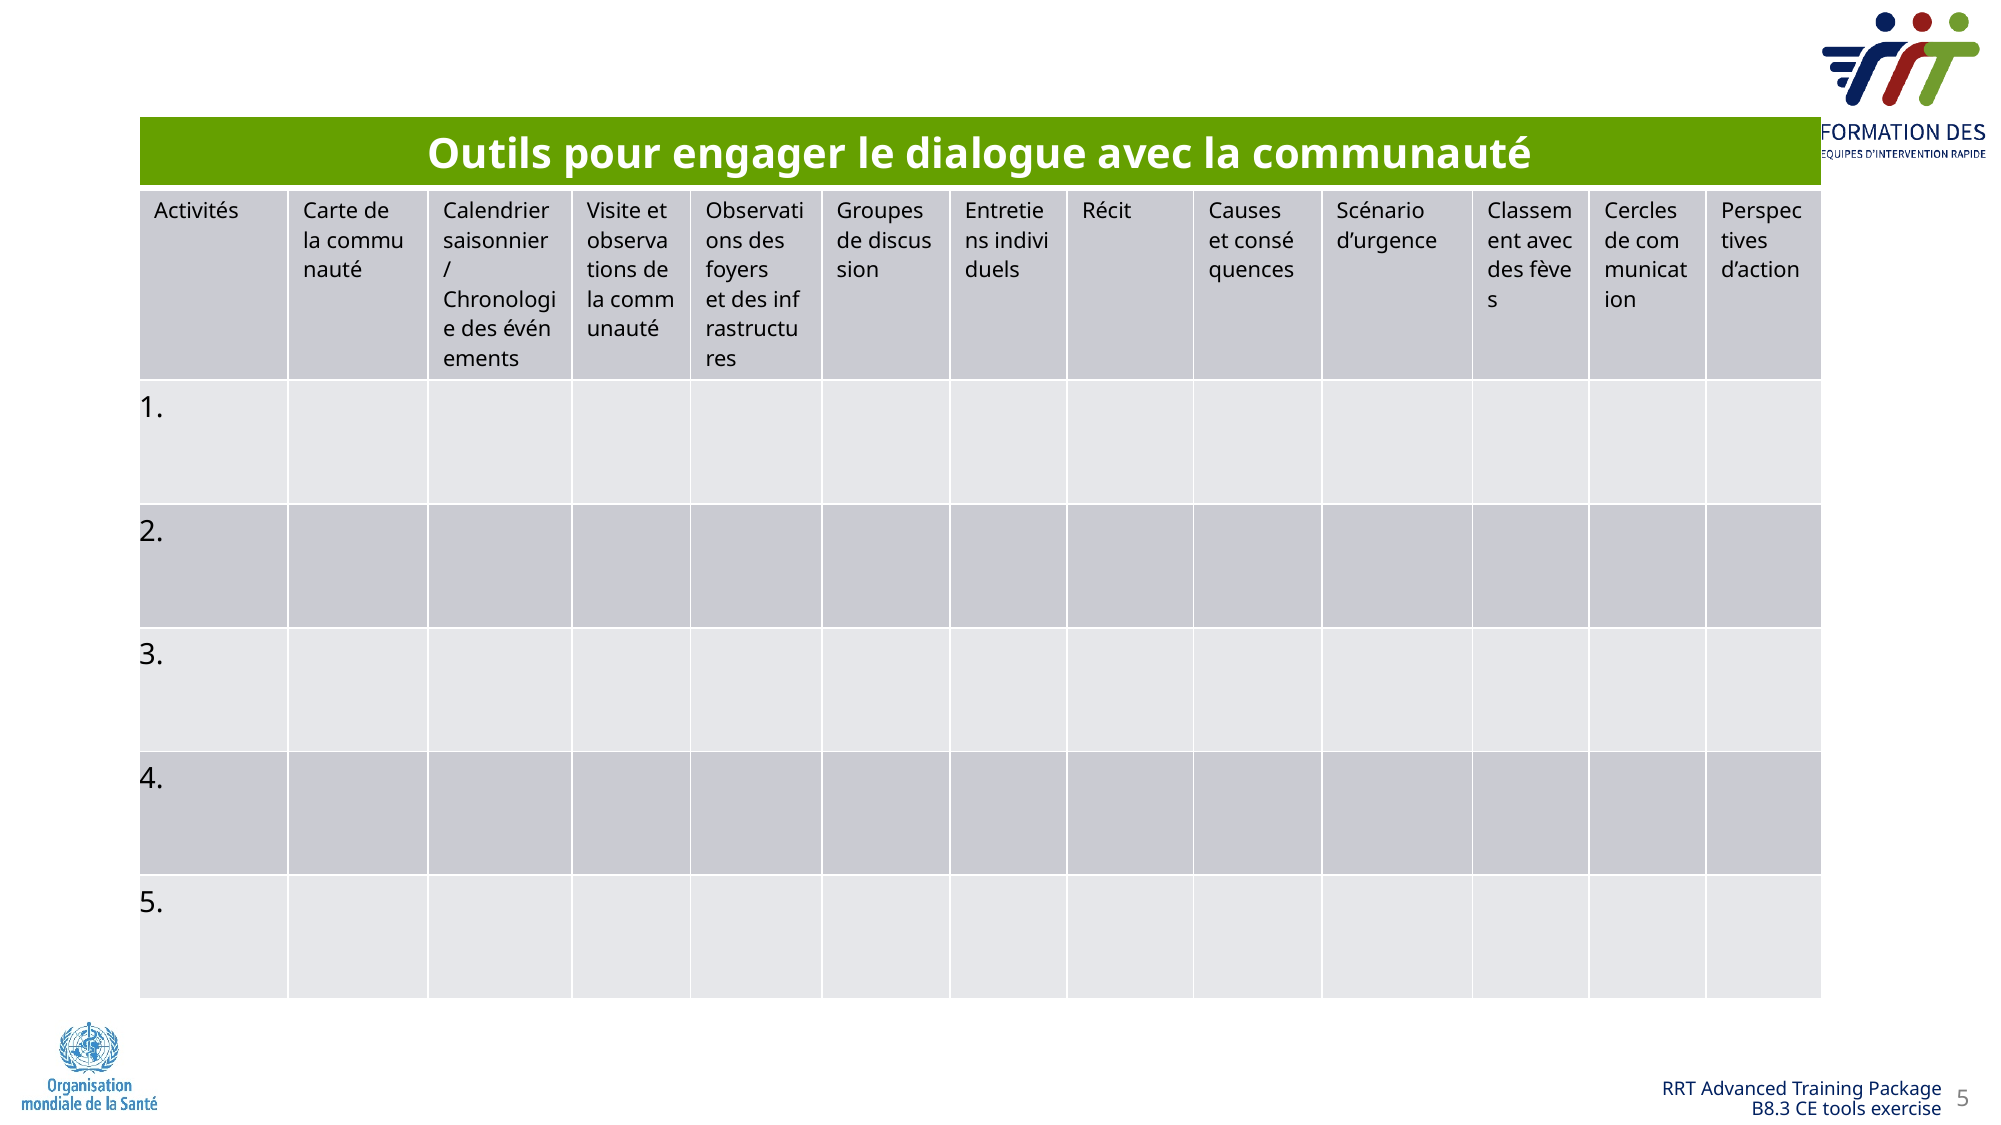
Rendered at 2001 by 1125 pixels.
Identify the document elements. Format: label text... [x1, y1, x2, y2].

table_cell [1707, 381, 1821, 503]
table_cell [573, 876, 690, 998]
table_cell [429, 876, 571, 998]
table_cell [1590, 381, 1705, 503]
table_cell [823, 629, 949, 751]
table_cell Calendrier saisonnier /​ Chronologie des événements​ [429, 191, 571, 379]
table_cell [951, 505, 1066, 627]
table_cell [573, 629, 690, 751]
table_cell [691, 876, 821, 998]
picture [1820, 11, 1986, 160]
table_cell 2. [140, 505, 287, 627]
table_cell [1323, 505, 1472, 627]
table_cell [1590, 505, 1705, 627]
table_cell [1707, 505, 1821, 627]
table_cell [691, 752, 821, 874]
table_cell 3. [140, 629, 287, 751]
table_cell [1323, 752, 1472, 874]
table_header Outils pour engager le dialogue avec la communauté​ [140, 117, 1821, 185]
table_cell [1473, 629, 1588, 751]
table_cell [691, 381, 821, 503]
table_cell [1194, 505, 1321, 627]
table_cell [823, 876, 949, 998]
table_cell [823, 752, 949, 874]
table_cell Carte de la communauté​ [289, 191, 427, 379]
table_cell [1068, 505, 1193, 627]
table_cell [429, 752, 571, 874]
table_cell [1068, 381, 1193, 503]
table_cell 1. [140, 381, 287, 503]
table_cell [951, 629, 1066, 751]
table_cell [1707, 876, 1821, 998]
table_cell 5. [140, 876, 287, 998]
table_cell [1707, 752, 1821, 874]
table_cell Perspectives d’action​ [1707, 191, 1821, 379]
table_cell [1194, 876, 1321, 998]
table_cell [691, 505, 821, 627]
picture [20, 1020, 158, 1111]
table_cell [1194, 381, 1321, 503]
table_cell [1323, 629, 1472, 751]
table_cell [823, 381, 949, 503]
table_cell [289, 629, 427, 751]
table_cell [1473, 752, 1588, 874]
table_cell Visite et observations de la communauté​ [573, 191, 690, 379]
table_cell Entretiens individuels​ [951, 191, 1066, 379]
table_cell [1707, 629, 1821, 751]
table_cell [1194, 629, 1321, 751]
table_cell [1323, 876, 1472, 998]
table_cell Récit​ [1068, 191, 1193, 379]
table_cell [951, 752, 1066, 874]
table_cell [429, 629, 571, 751]
table_cell Activités​ [140, 191, 287, 379]
table_cell Classement avec des fèves​ [1473, 191, 1588, 379]
table_cell [1590, 752, 1705, 874]
table_cell [951, 381, 1066, 503]
table_cell [1068, 752, 1193, 874]
table_cell [1590, 629, 1705, 751]
table_cell [289, 876, 427, 998]
table_cell [573, 505, 690, 627]
table_cell 4. [140, 752, 287, 874]
table_cell Causes et conséquences​ [1194, 191, 1321, 379]
table_cell [289, 505, 427, 627]
table_cell [573, 381, 690, 503]
table_cell [1323, 381, 1472, 503]
table_cell Groupes de discussion​ [823, 191, 949, 379]
table_cell [573, 752, 690, 874]
table_cell [289, 752, 427, 874]
table_cell [1194, 752, 1321, 874]
table_cell [1473, 876, 1588, 998]
table_cell Scénario d’urgence​ [1323, 191, 1472, 379]
table_cell [823, 505, 949, 627]
table_cell [429, 381, 571, 503]
table_cell [1068, 876, 1193, 998]
table_cell [951, 876, 1066, 998]
table_cell [1473, 381, 1588, 503]
table_cell [289, 381, 427, 503]
table_cell [429, 505, 571, 627]
table_cell [1473, 505, 1588, 627]
table_cell [1590, 876, 1705, 998]
table_cell Observations des foyers et des infrastructures​ [691, 191, 821, 379]
table_cell [1068, 629, 1193, 751]
table_cell [691, 629, 821, 751]
table_cell Cercles de communication​ [1590, 191, 1705, 379]
